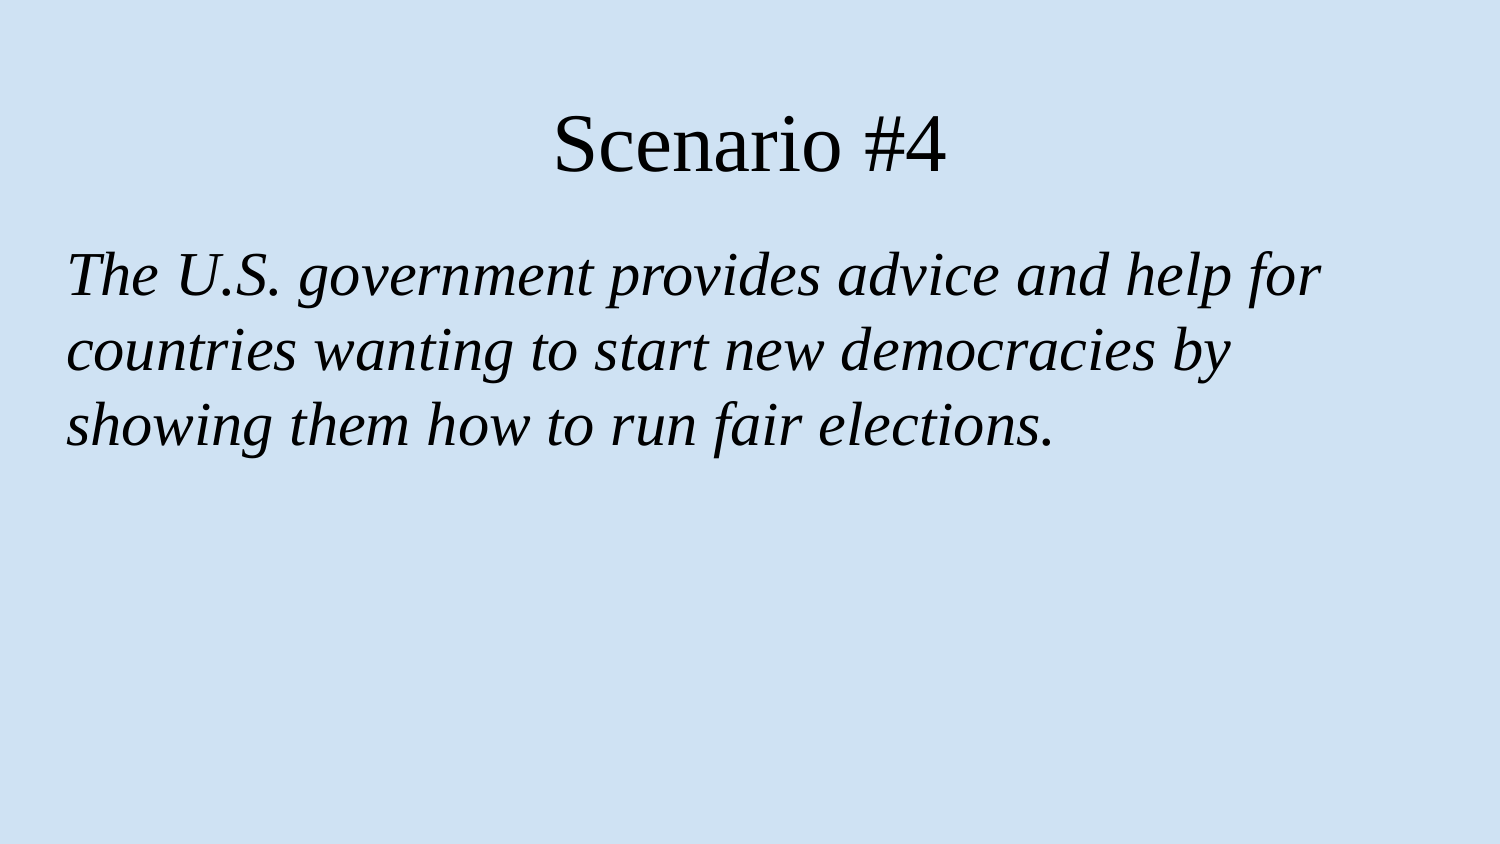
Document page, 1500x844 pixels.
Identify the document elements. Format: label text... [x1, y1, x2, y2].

title Scenario #4 [51, 72, 1449, 167]
list The U.S. government provides advice and help for countries wanting to start new democracies by showing them how to run fair elections. [51, 218, 1449, 750]
